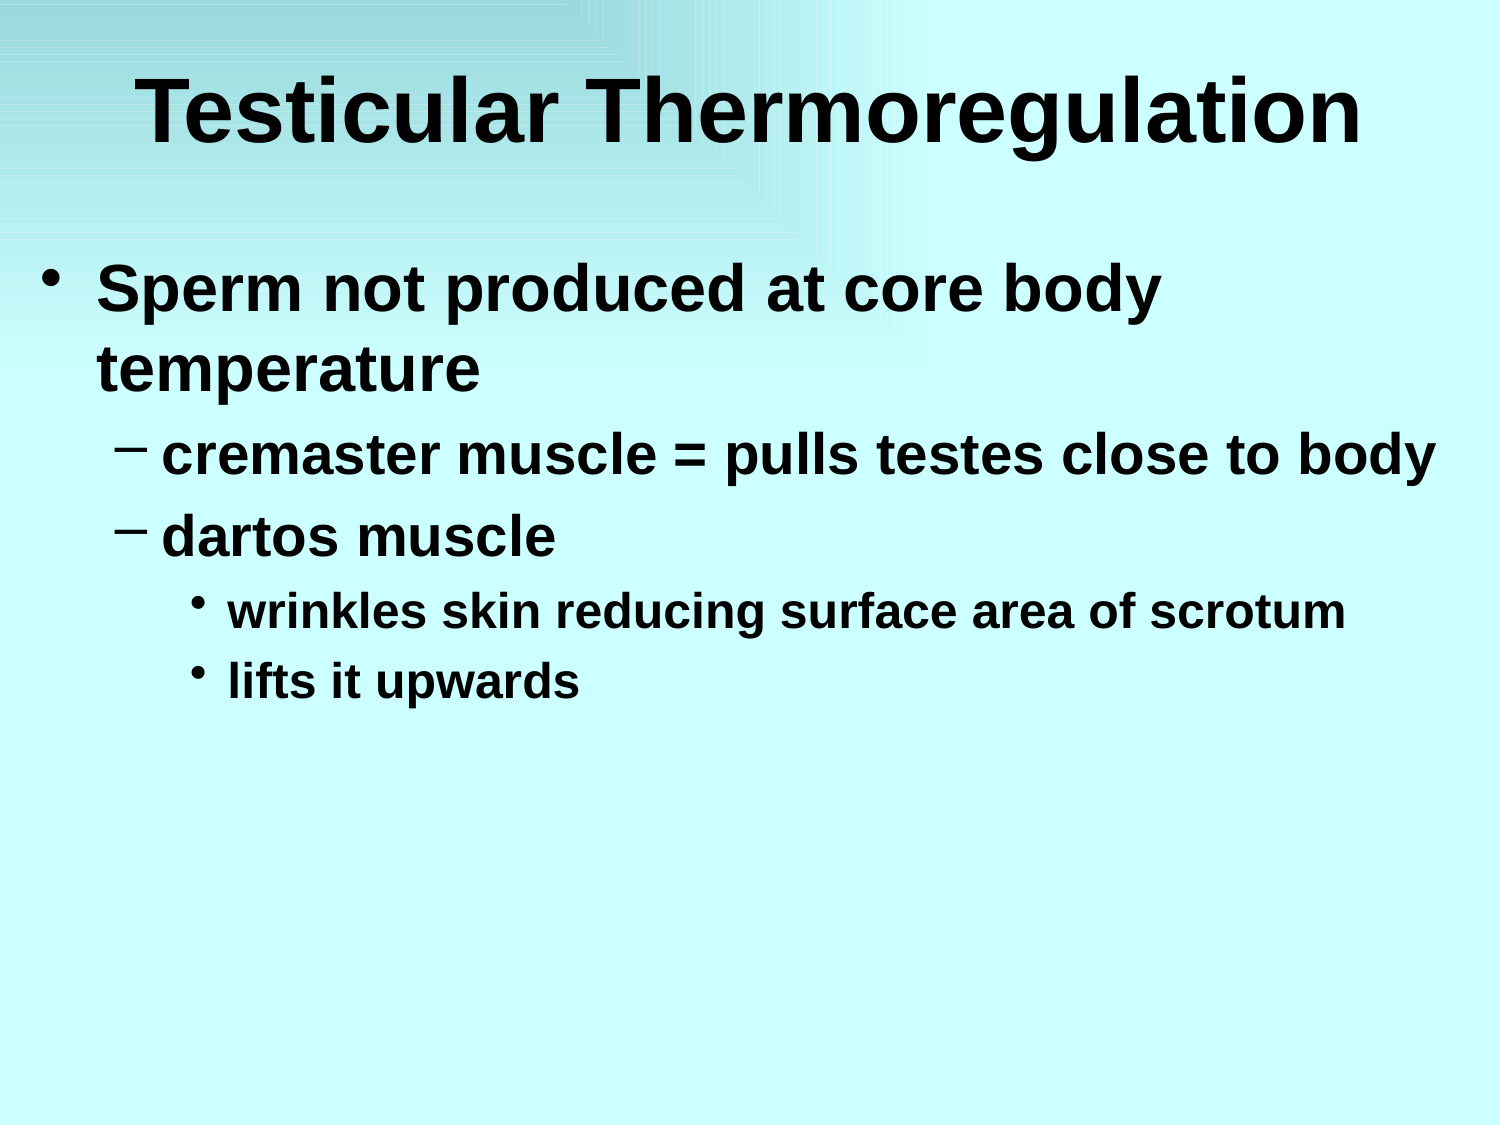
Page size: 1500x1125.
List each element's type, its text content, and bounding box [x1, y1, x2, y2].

list Sperm not produced at core body temperature cremaster muscle = pulls testes close to body dartos muscle wrinkles skin reducing surface area of scrotum lifts it upwards [24, 237, 1476, 751]
title Testicular Thermoregulation [0, 12, 1500, 201]
